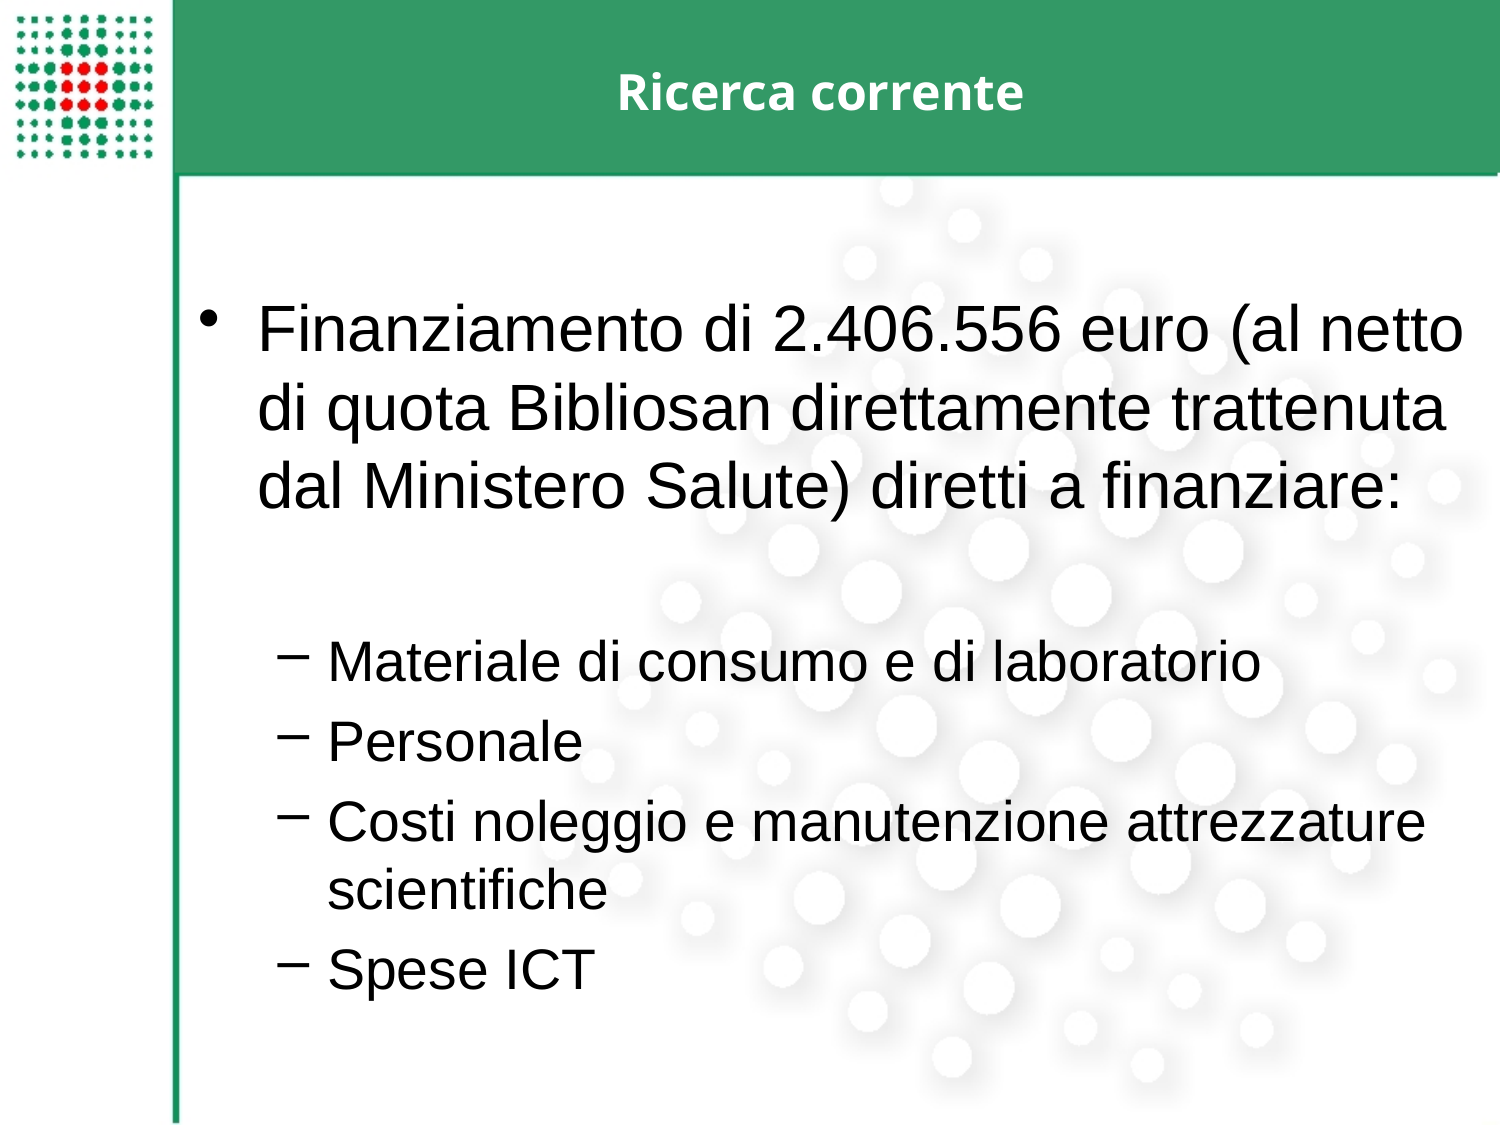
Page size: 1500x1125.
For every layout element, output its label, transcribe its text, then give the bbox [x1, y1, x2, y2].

list Finanziamento di 2.406.556 euro (al netto di quota Bibliosan direttamente trattenuta dal Ministero Salute) diretti a finanziare: Materiale di consumo e di laboratorio Personale Costi noleggio e manutenzione attrezzature scientifiche Spese ICT [183, 278, 1483, 1022]
title Ricerca corrente [145, 0, 1496, 188]
picture [0, 0, 1500, 1125]
